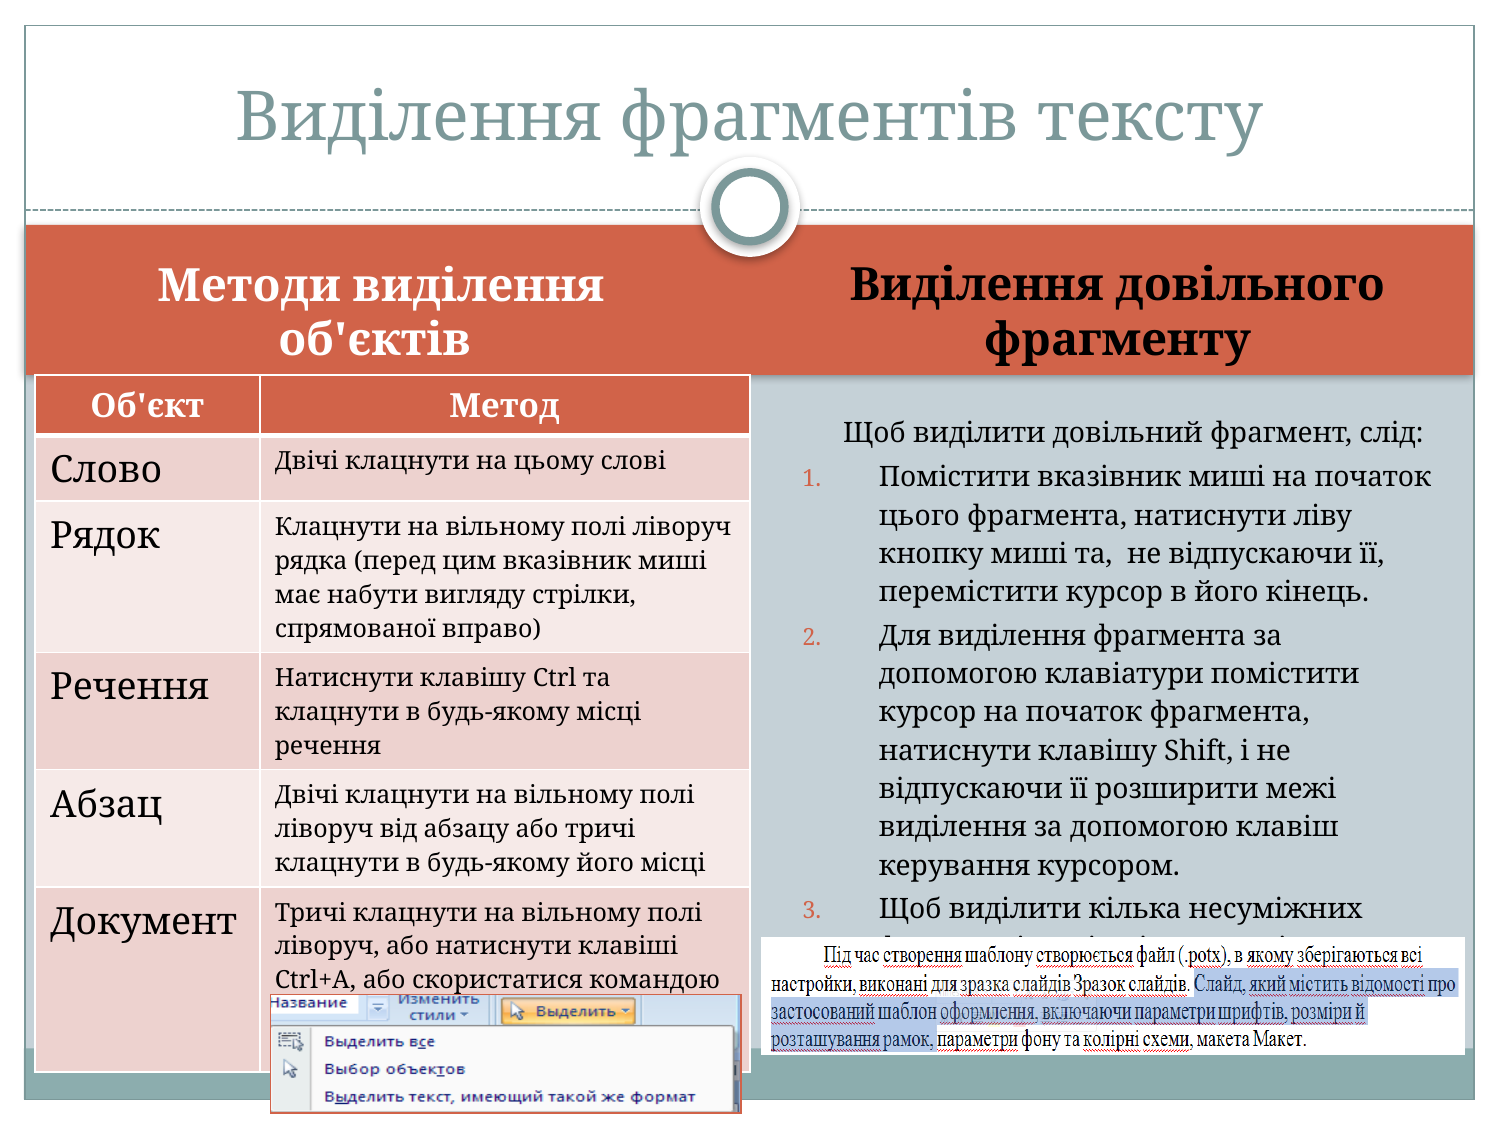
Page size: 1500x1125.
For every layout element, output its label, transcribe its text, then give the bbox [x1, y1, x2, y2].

list Виділення довільного фрагменту [785, 249, 1450, 371]
picture [271, 994, 741, 1113]
table_cell Абзац [36, 770, 259, 886]
title Виділення фрагментів тексту [49, 37, 1450, 162]
table_cell Тричі клацнути на вільному полі ліворуч, або натиснути клавіші Ctrl+А, або скористатися командою Виділити, Виділити все панелі інструменті ввкладки Головна. [261, 888, 749, 1071]
table_cell Двічі клацнути на вільному полі ліворуч від абзацу або тричі клацнути в будь-якому його місці [261, 770, 749, 886]
picture [761, 937, 1465, 1055]
table_header Об'єкт [36, 376, 259, 433]
table_cell Речення [36, 653, 259, 769]
list Щоб виділити довільний фрагмент, слід: Помістити вказівник миші на початок цього фрагмента, натиснути ліву кнопку миші та, не відпускаючи її, перемістити курсор в його кінець. Для виділення фрагмента за допомогою клавіатури помістити курсор на початок фрагмента, натиснути клавішу Shift, і не відпускаючи її розширити межі виділення за допомогою клавіш керування курсором. Щоб виділити кілька несуміжних фрагментів, слід під час виділення утримувати клавішу Ctrl. [787, 405, 1450, 934]
table_cell Слово [36, 438, 259, 500]
list Методи виділення об'єктів [48, 249, 714, 371]
table_header Метод [261, 376, 749, 433]
table_cell Двічі клацнути на цьому слові [261, 438, 749, 500]
table_cell Документ [36, 888, 259, 1071]
table_cell Рядок [36, 502, 259, 652]
table_cell Клацнути на вільному полі ліворуч рядка (перед цим вказівник миші має набути вигляду стрілки, спрямованої вправо) [261, 502, 749, 652]
table_cell Натиснути клавішу Ctrl та клацнути в будь-якому місці речення [261, 653, 749, 769]
